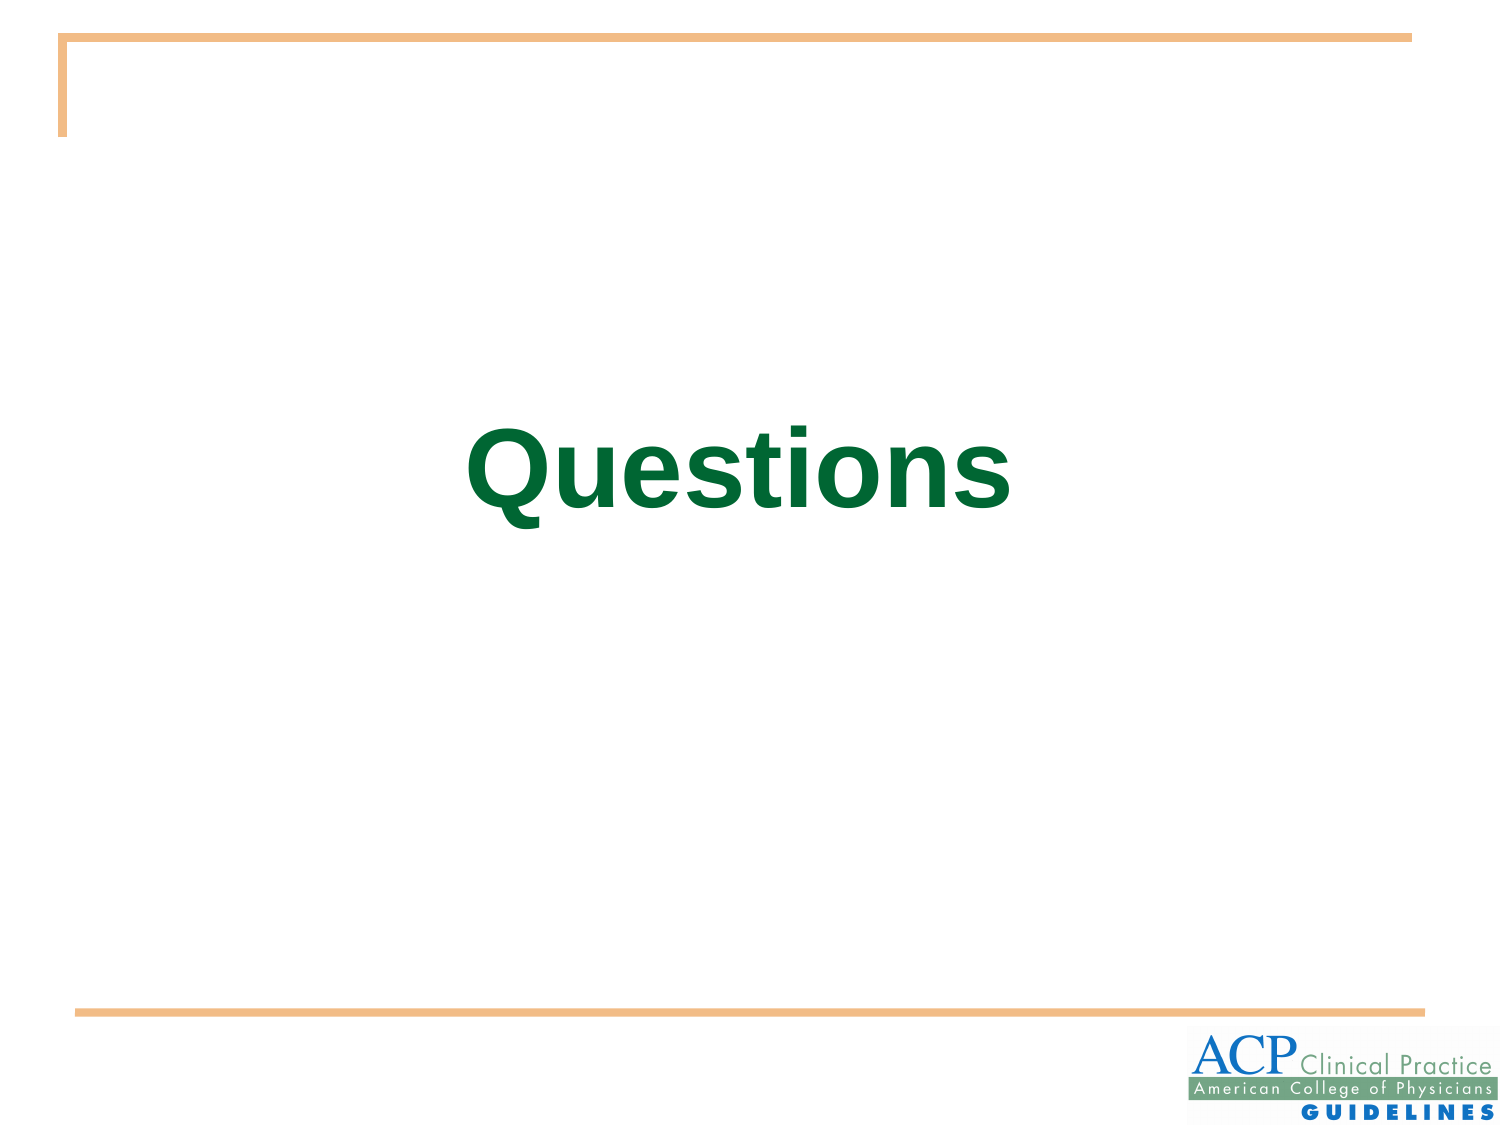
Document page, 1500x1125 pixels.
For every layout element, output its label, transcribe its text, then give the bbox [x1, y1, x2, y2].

text_box Questions [449, 387, 1063, 538]
picture [1187, 1026, 1500, 1125]
